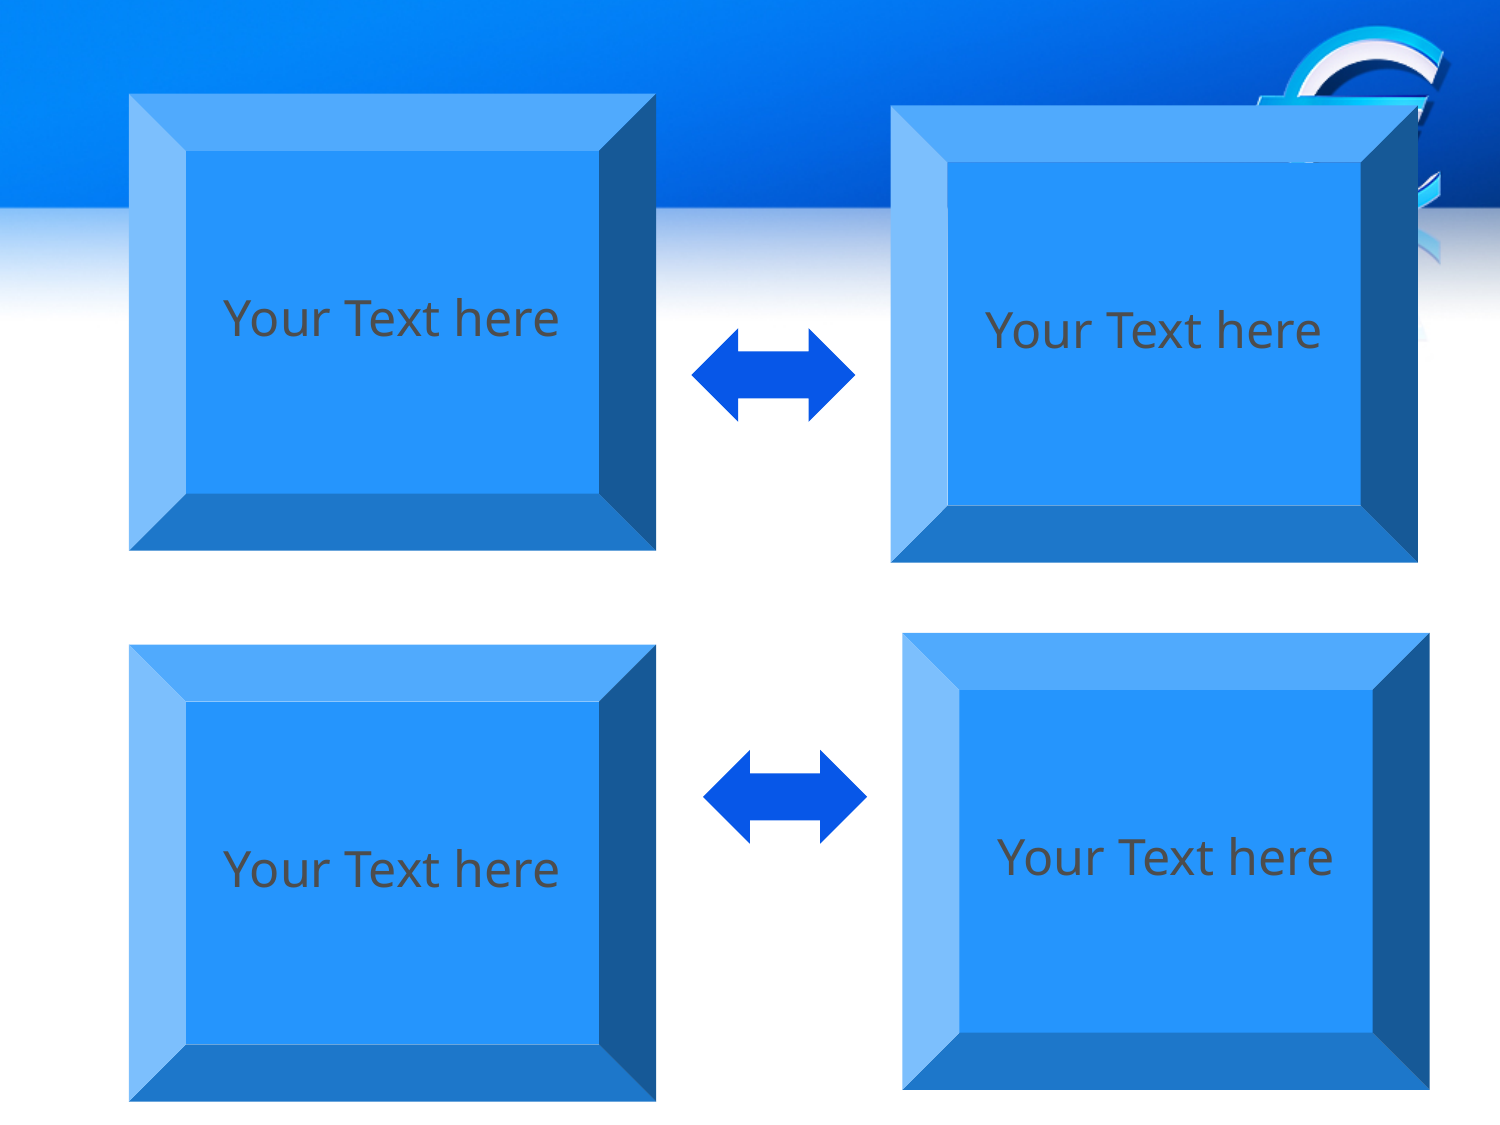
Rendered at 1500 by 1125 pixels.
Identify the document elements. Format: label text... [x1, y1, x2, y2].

text_box Your Text here [128, 644, 657, 1102]
text_box Your Text here [902, 632, 1430, 1090]
text_box [691, 328, 856, 422]
text_box [703, 749, 868, 844]
picture [0, 0, 1500, 1125]
text_box Your Text here [128, 93, 657, 551]
text_box Your Text here [890, 105, 1418, 563]
